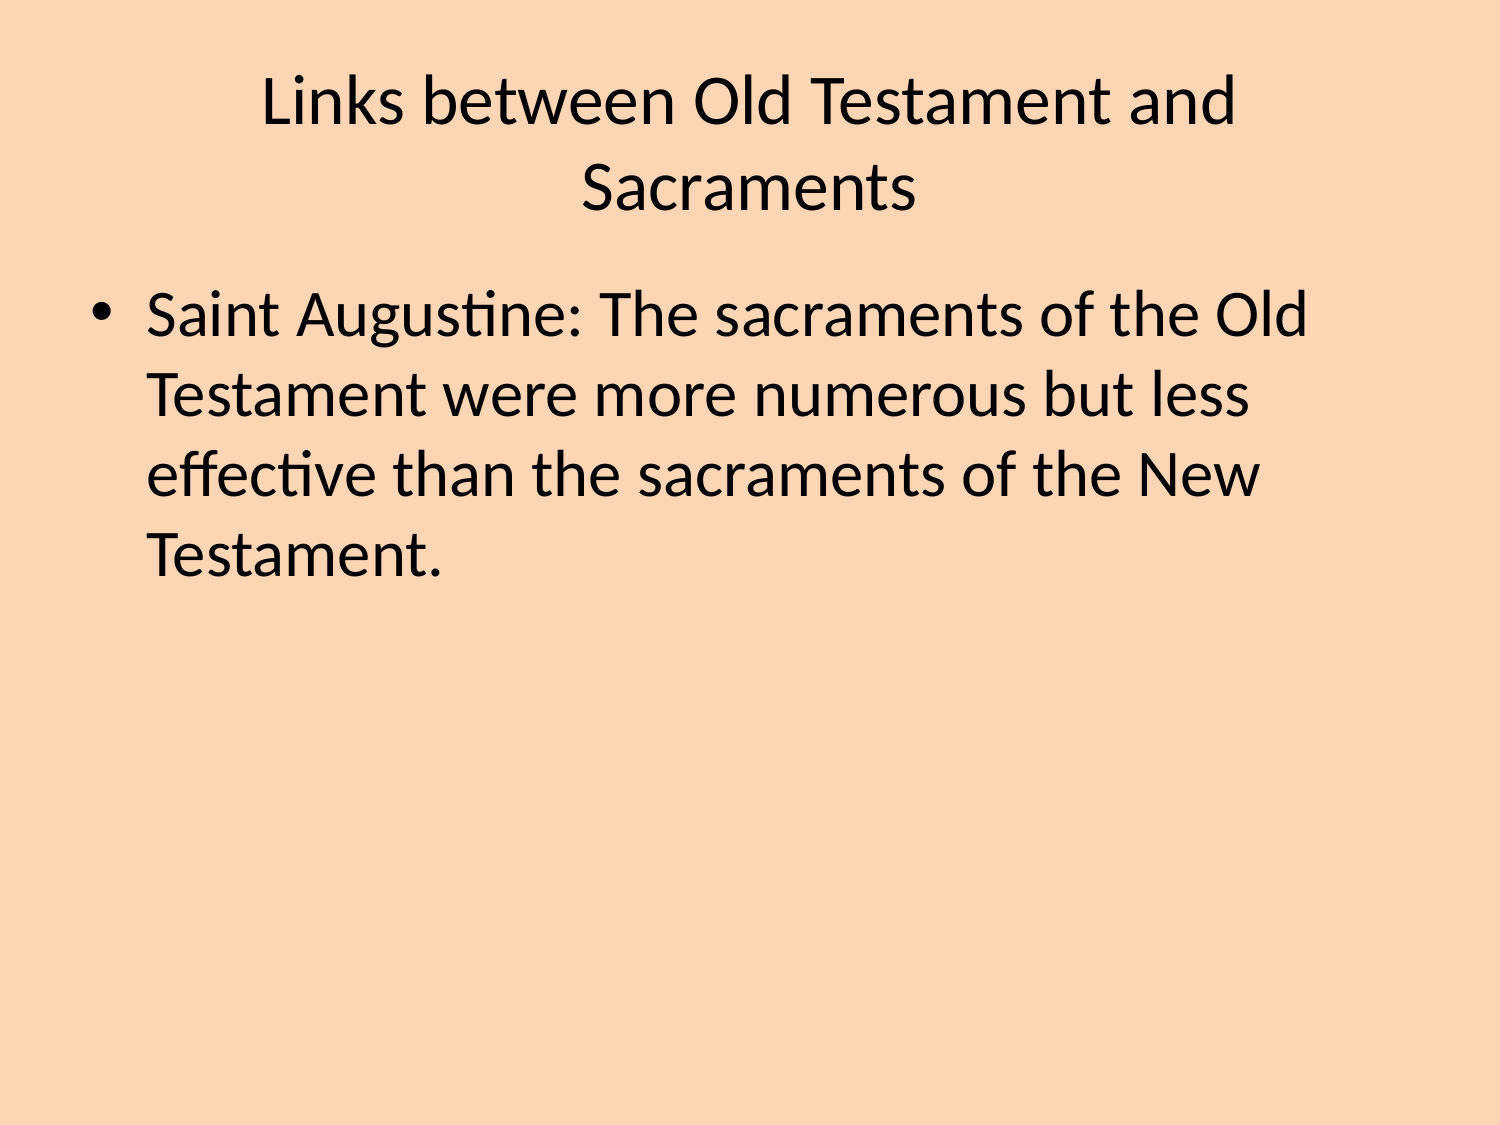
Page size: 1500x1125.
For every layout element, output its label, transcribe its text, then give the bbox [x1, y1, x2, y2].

list Saint Augustine: The sacraments of the Old Testament were more numerous but less effective than the sacraments of the New Testament. [75, 262, 1425, 1005]
title Links between Old Testament and Sacraments [75, 45, 1425, 233]
